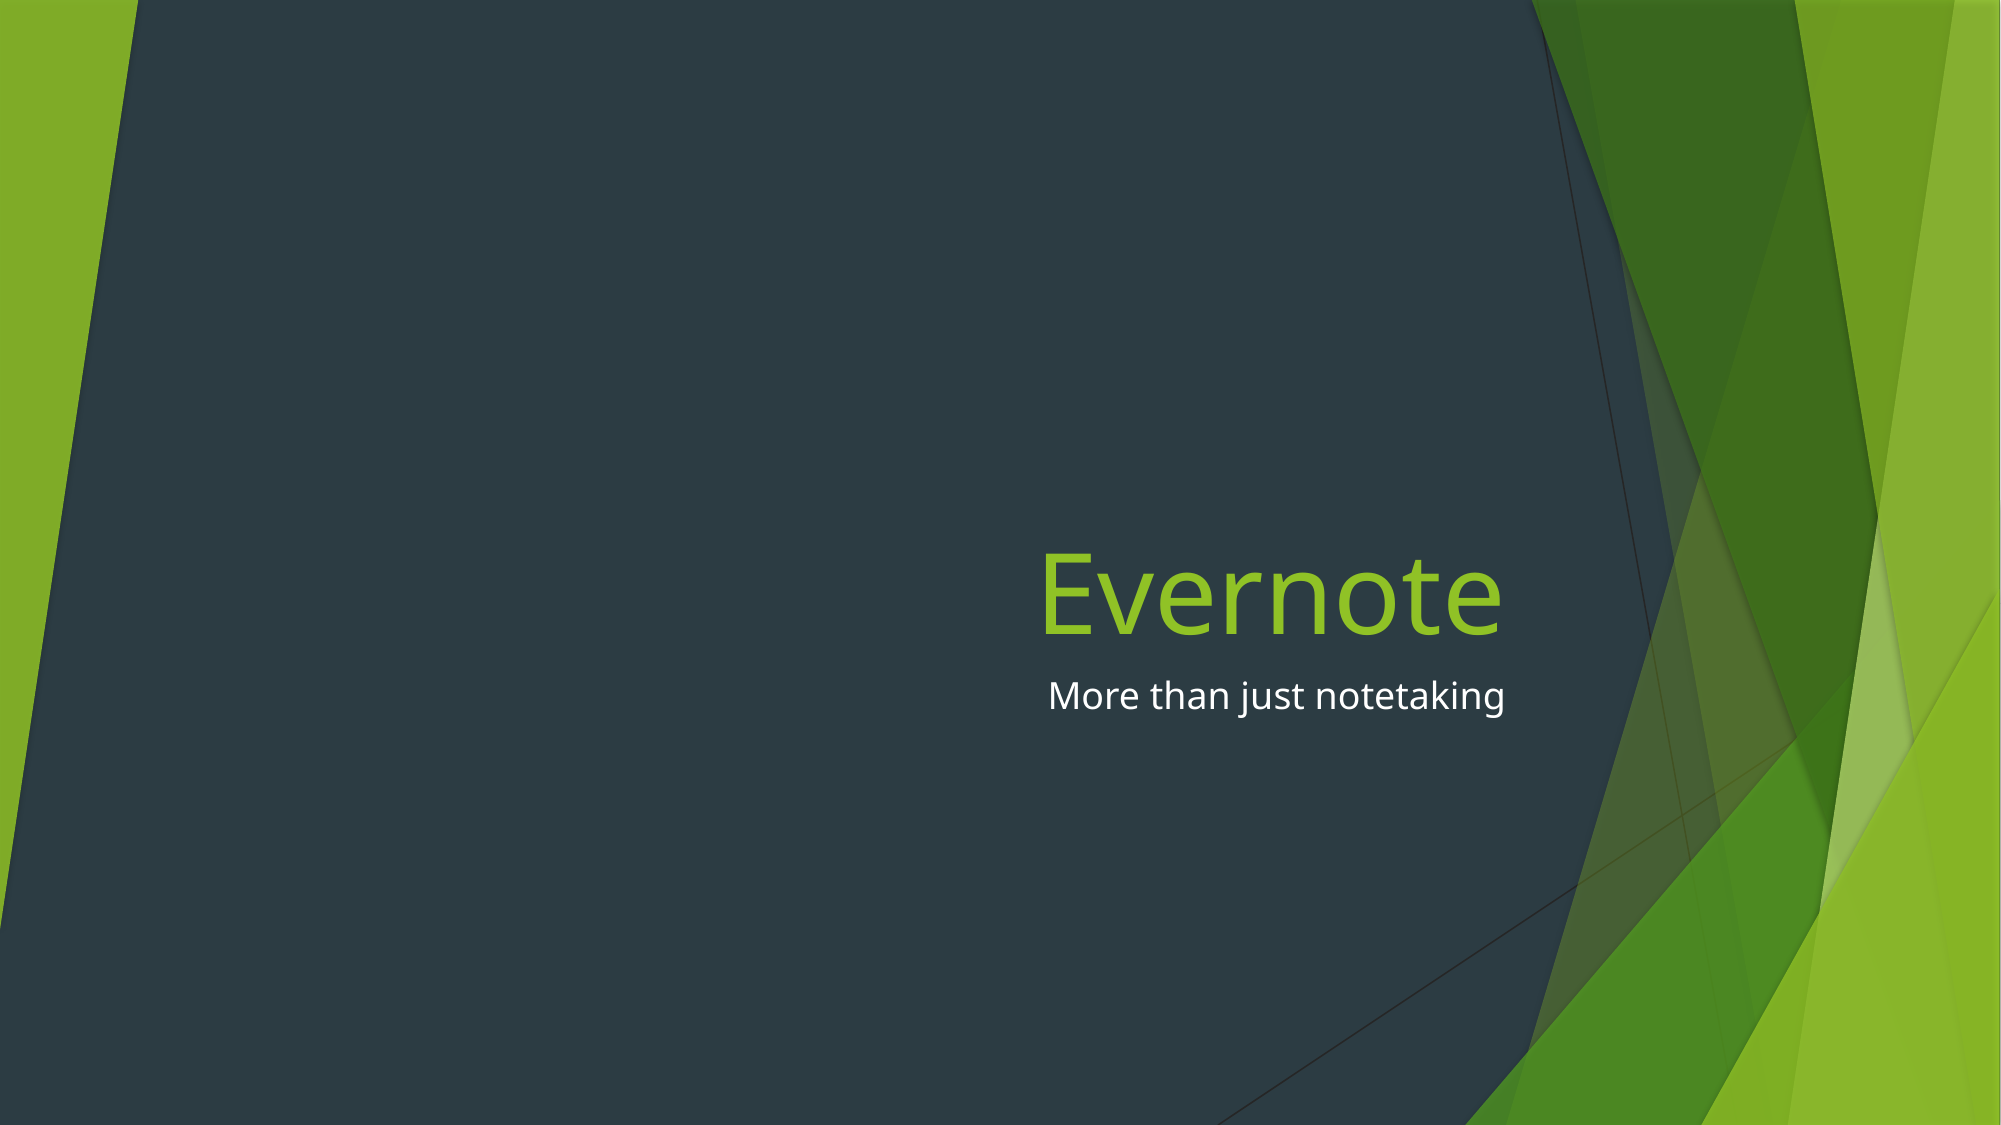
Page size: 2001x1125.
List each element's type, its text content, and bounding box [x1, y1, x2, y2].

subtitle More than just notetaking [247, 664, 1522, 845]
title Evernote [247, 394, 1522, 664]
